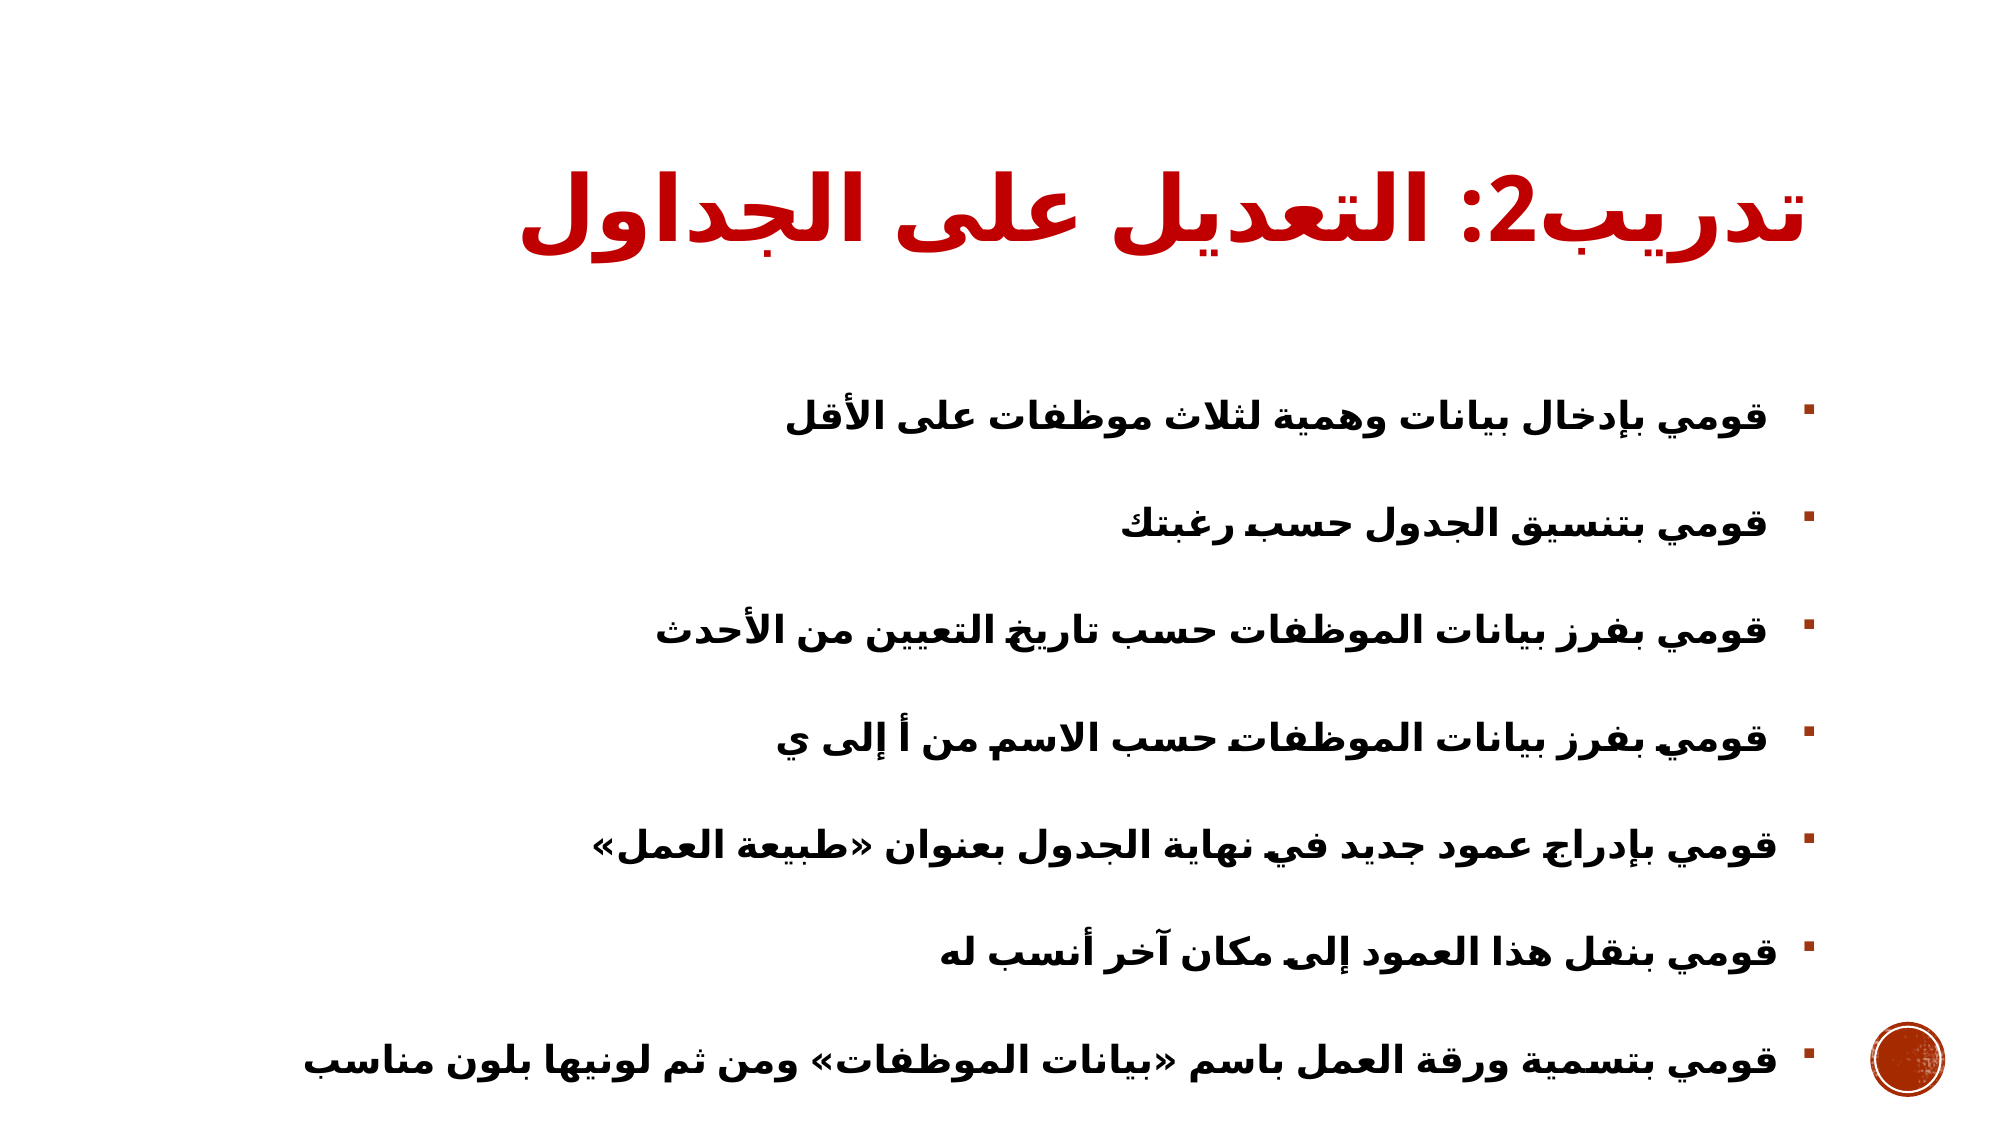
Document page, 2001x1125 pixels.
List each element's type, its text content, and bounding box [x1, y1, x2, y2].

title تدريب2: التعديل على الجداول [175, 79, 1826, 336]
list قومي بإدخال بيانات وهمية لثلاث موظفات على الأقل قومي بتنسيق الجدول حسب رغبتك قومي بفرز بيانات الموظفات حسب تاريخ التعيين من الأحدث قومي بفرز بيانات الموظفات حسب الاسم من أ إلى ي قومي بإدراج عمود جديد في نهاية الجدول بعنوان «طبيعة العمل» قومي بنقل هذا العمود إلى مكان آخر أنسب له قومي بتسمية ورقة العمل باسم «بيانات الموظفات» ومن ثم لونيها بلون مناسب [175, 336, 1826, 1100]
